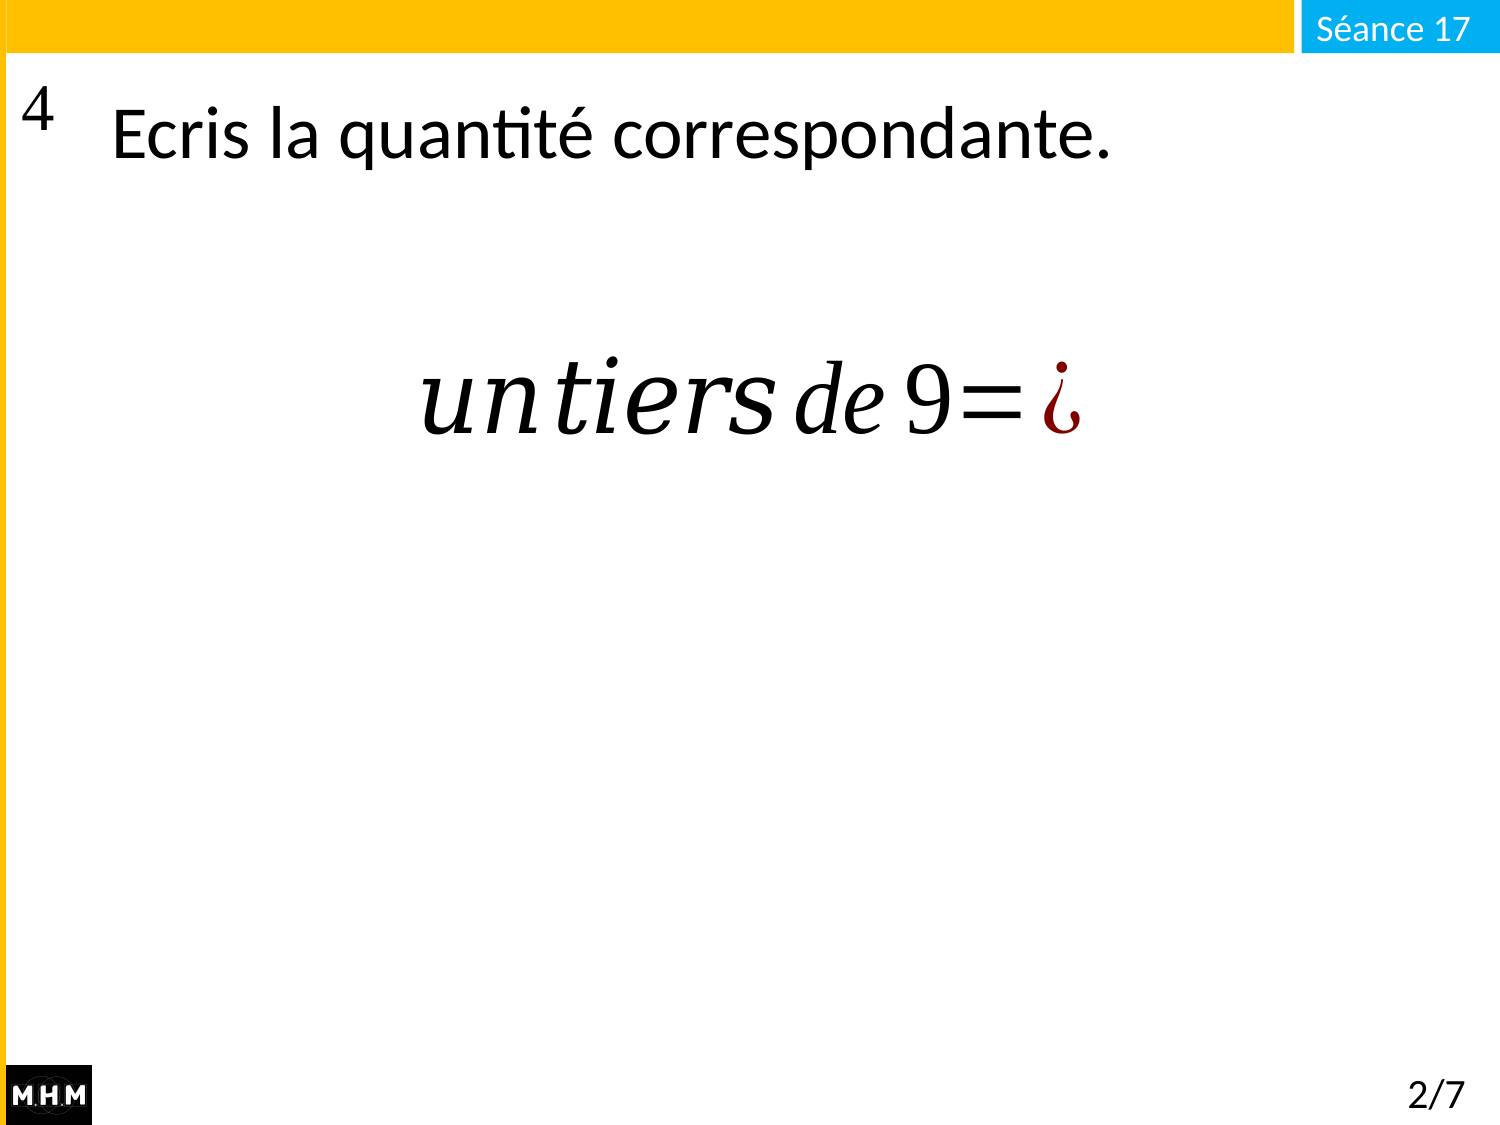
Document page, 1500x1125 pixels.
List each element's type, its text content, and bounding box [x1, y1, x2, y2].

list 2/7 [1373, 1064, 1500, 1125]
picture [6, 1065, 92, 1125]
title Ecris la quantité correspondante. [96, 60, 1391, 208]
